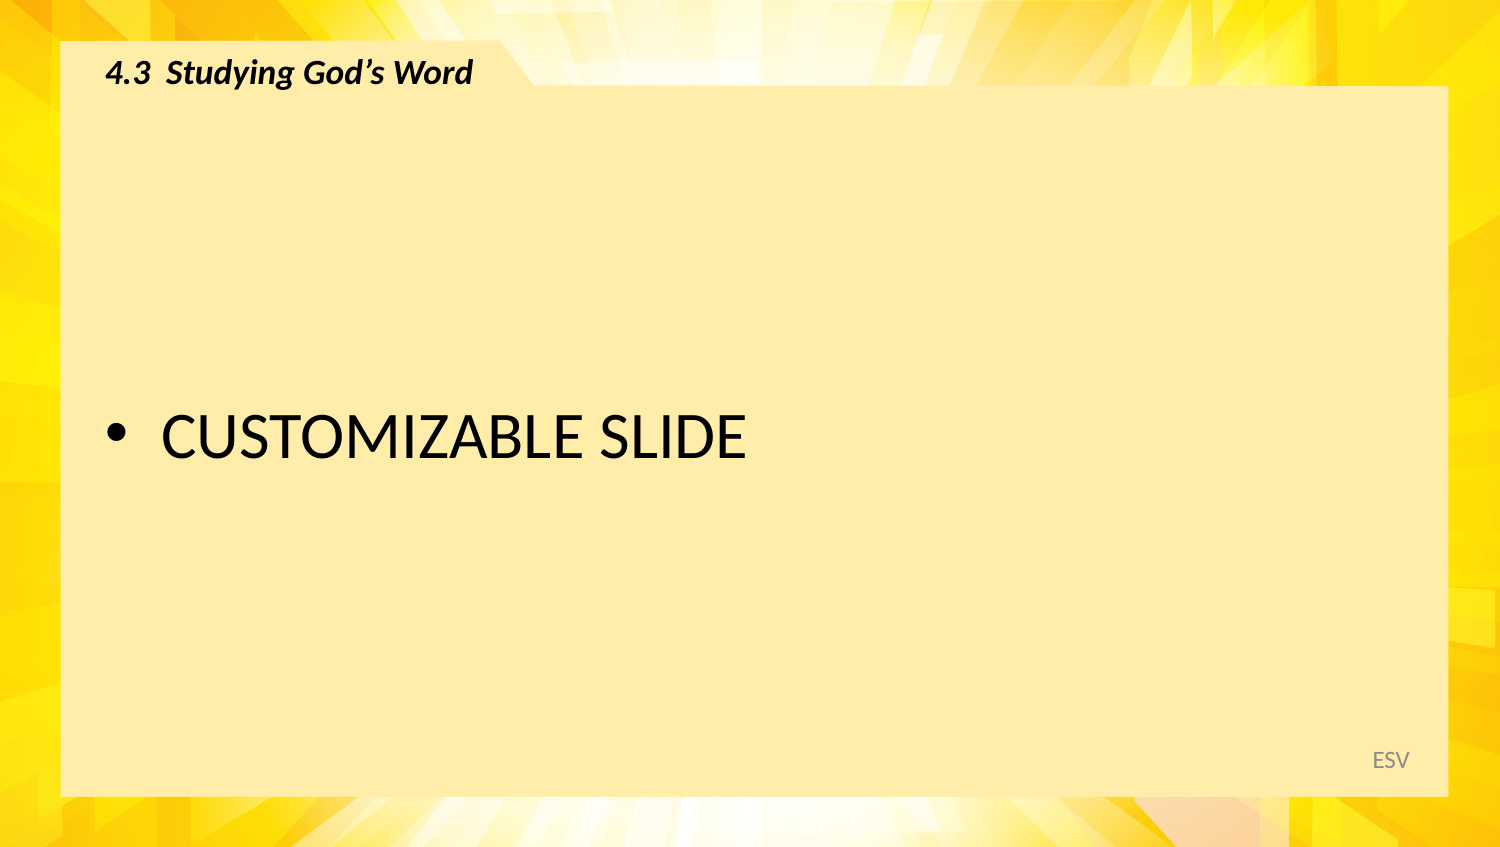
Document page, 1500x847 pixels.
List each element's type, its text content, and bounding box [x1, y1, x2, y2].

footer ESV [950, 736, 1425, 782]
list CUSTOMIZABLE SLIDE [89, 141, 1403, 722]
title 4.3 Studying God’s Word [89, 33, 1420, 108]
picture [0, 0, 1500, 847]
